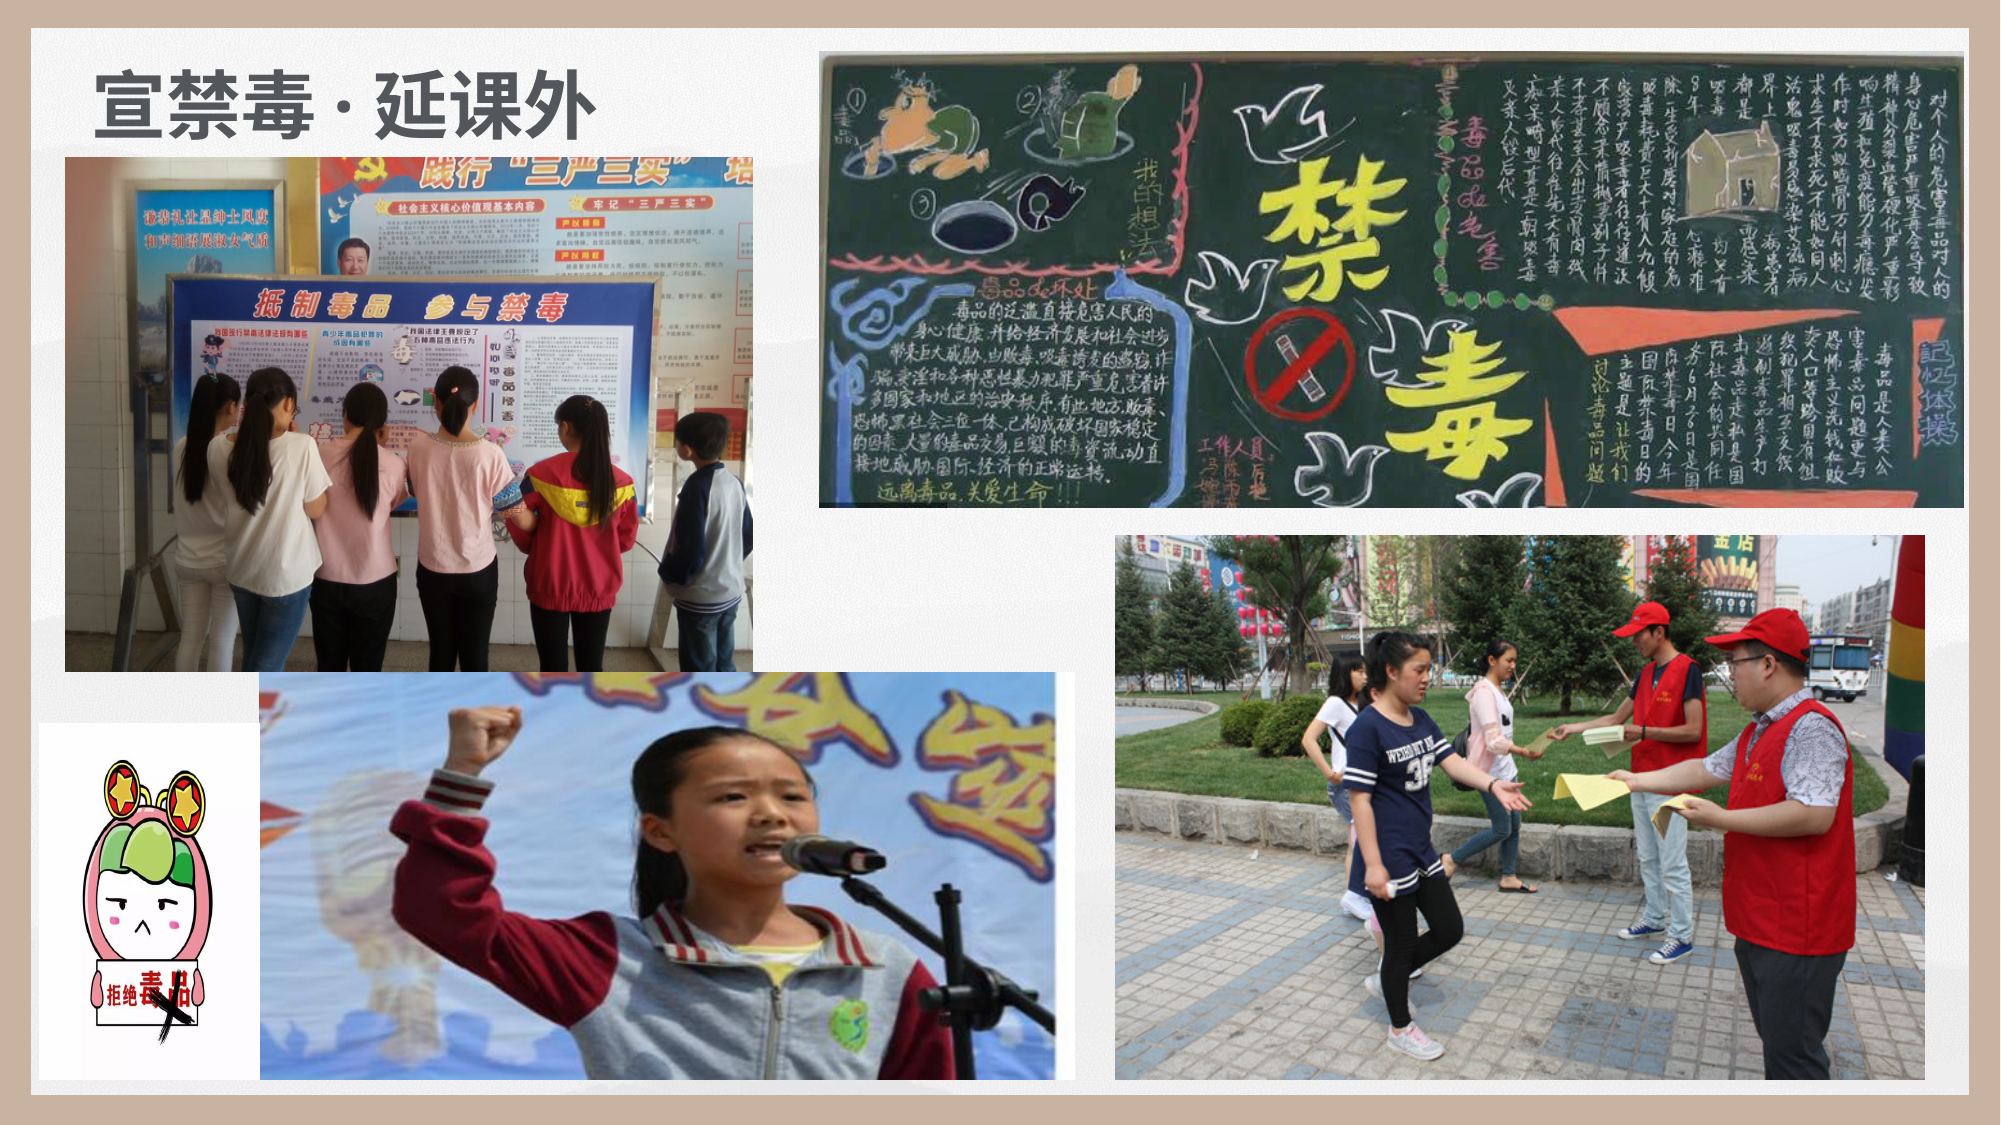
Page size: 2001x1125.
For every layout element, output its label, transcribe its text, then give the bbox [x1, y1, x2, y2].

text_box 宣禁毒·延课外 [35, 51, 655, 156]
picture [31, 28, 1969, 1095]
